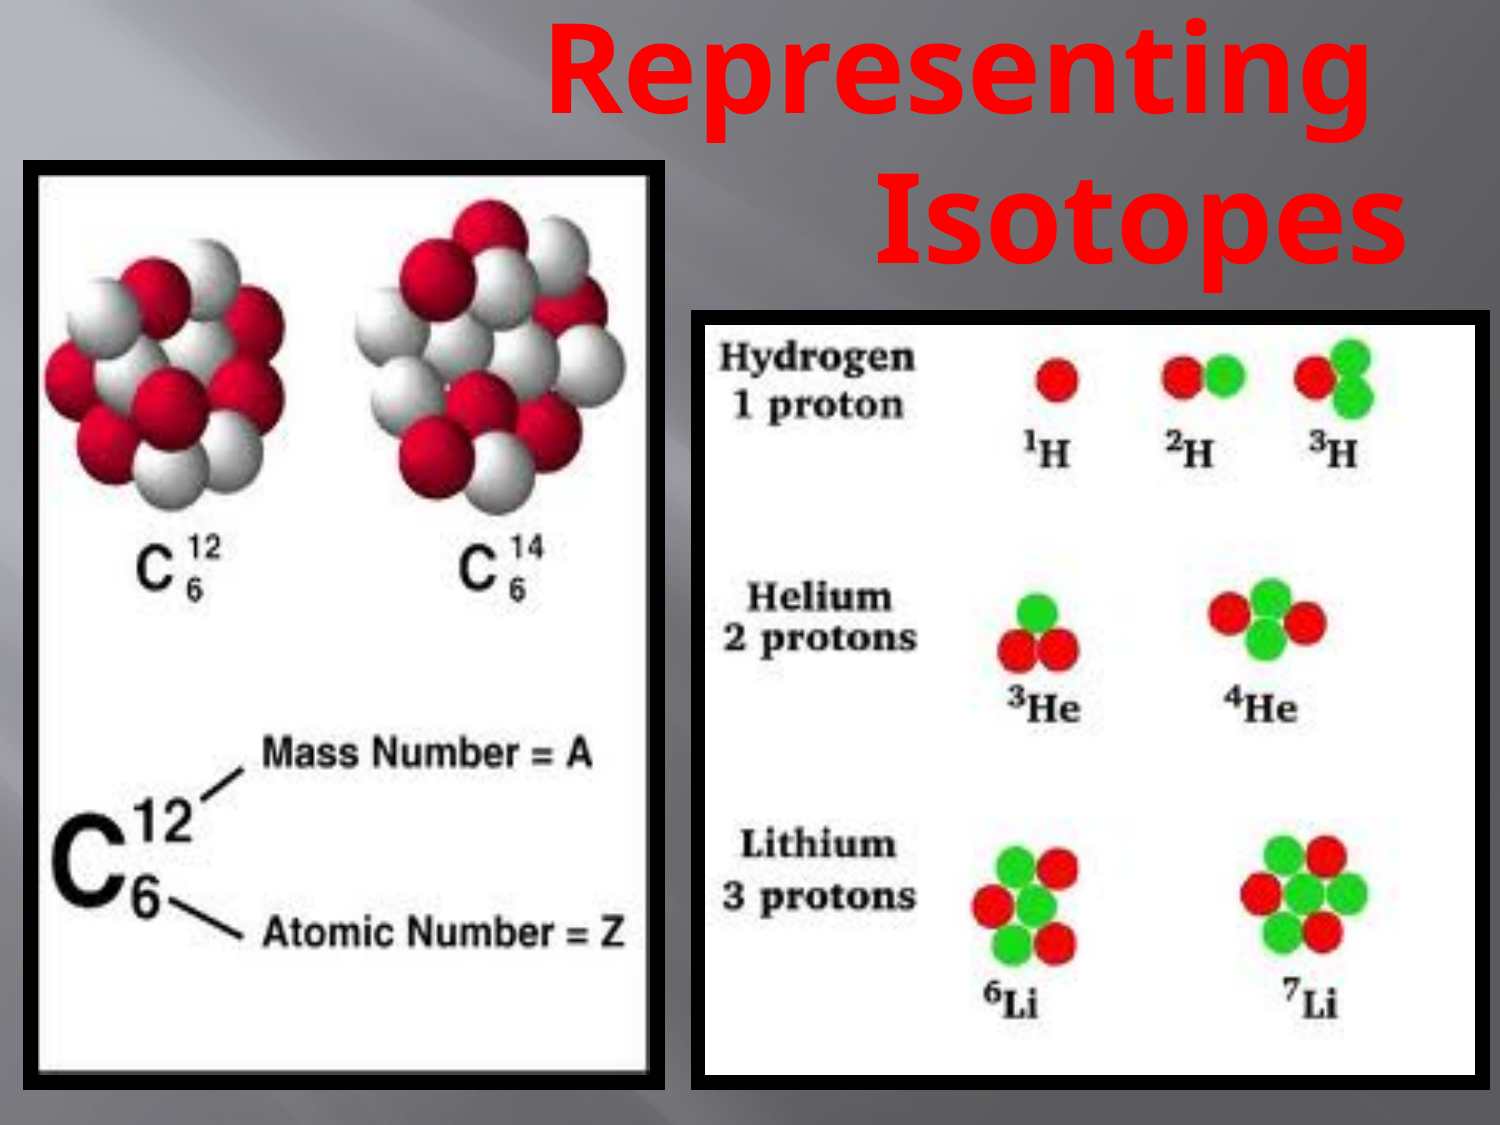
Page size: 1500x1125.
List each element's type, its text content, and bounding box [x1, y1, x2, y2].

picture [704, 324, 1476, 1076]
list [37, 174, 651, 1076]
title Representing Isotopes [75, 45, 1425, 233]
